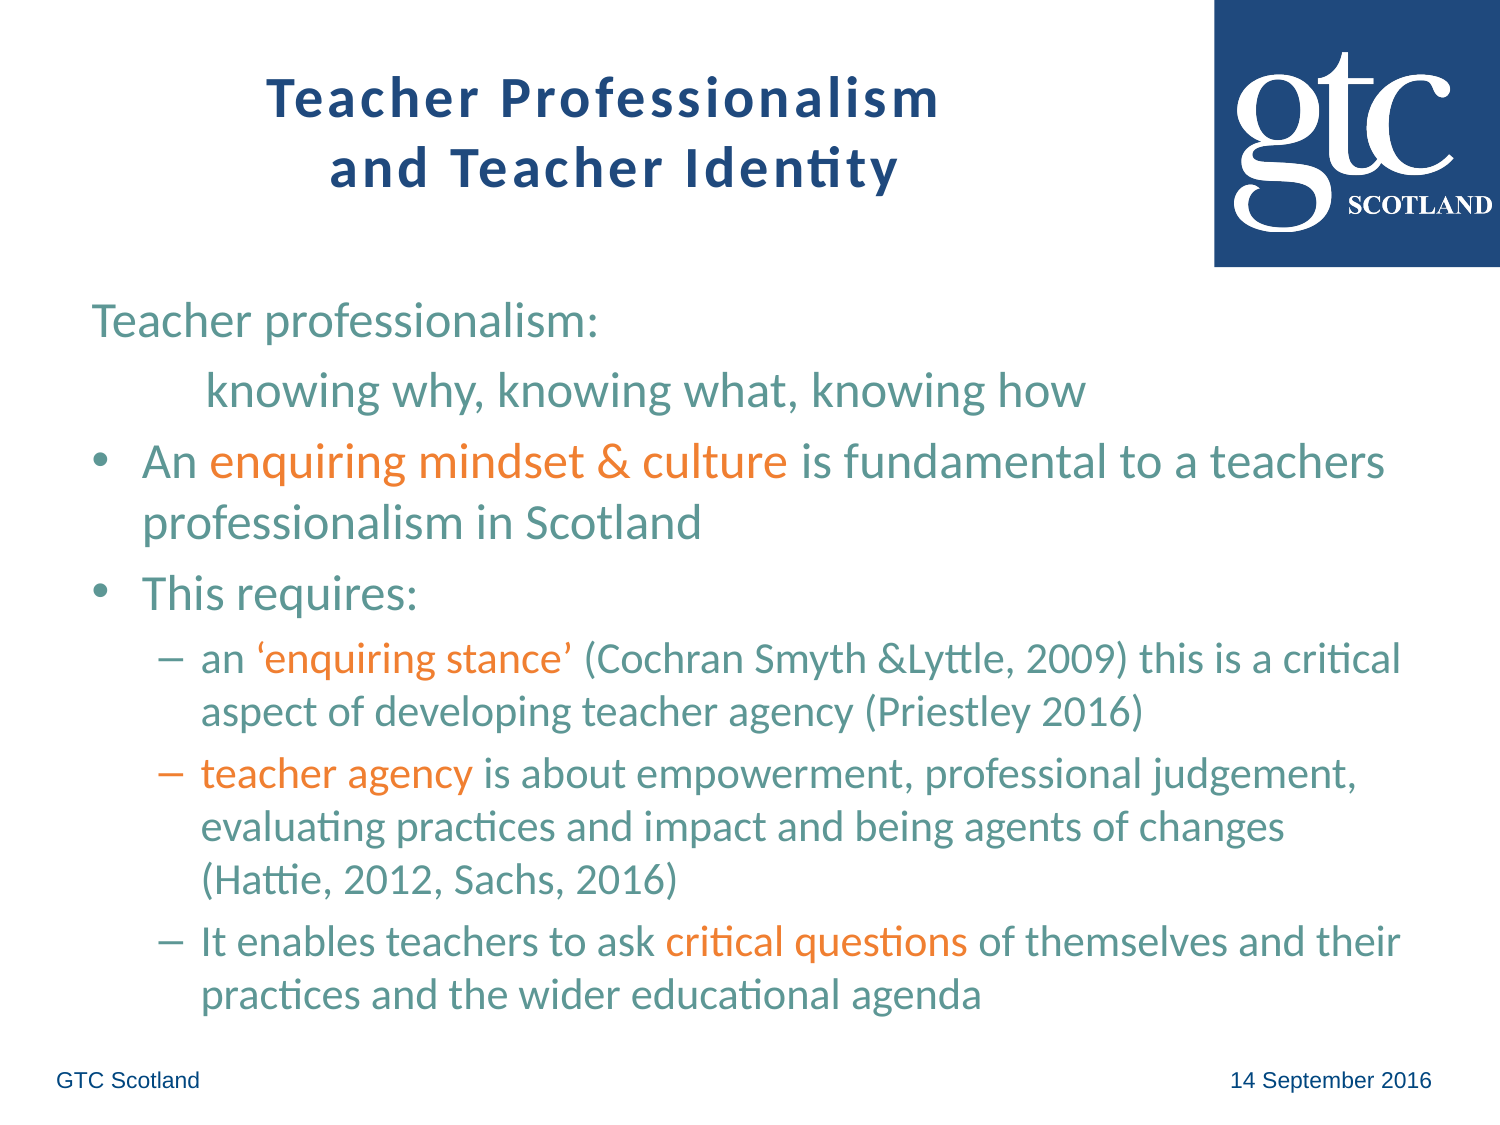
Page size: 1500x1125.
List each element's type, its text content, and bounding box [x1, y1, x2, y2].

footer GTC Scotland [41, 1058, 529, 1102]
text_box Teacher professionalism: knowing why, knowing what, knowing how An enquiring mindset & culture is fundamental to a teachers professionalism in Scotland This requires: an ‘enquiring stance’ (Cochran Smyth &Lyttle, 2009) this is a critical aspect of developing teacher agency (Priestley 2016) teacher agency is about empowerment, professional judgement, evaluating practices and impact and being agents of changes (Hattie, 2012, Sachs, 2016) It enables teachers to ask critical questions of themselves and their practices and the wider educational agenda [76, 278, 1427, 1045]
picture [1234, 51, 1492, 232]
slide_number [1074, 1058, 1447, 1102]
title Teacher Professionalism and Teacher Identity [41, 51, 1188, 200]
